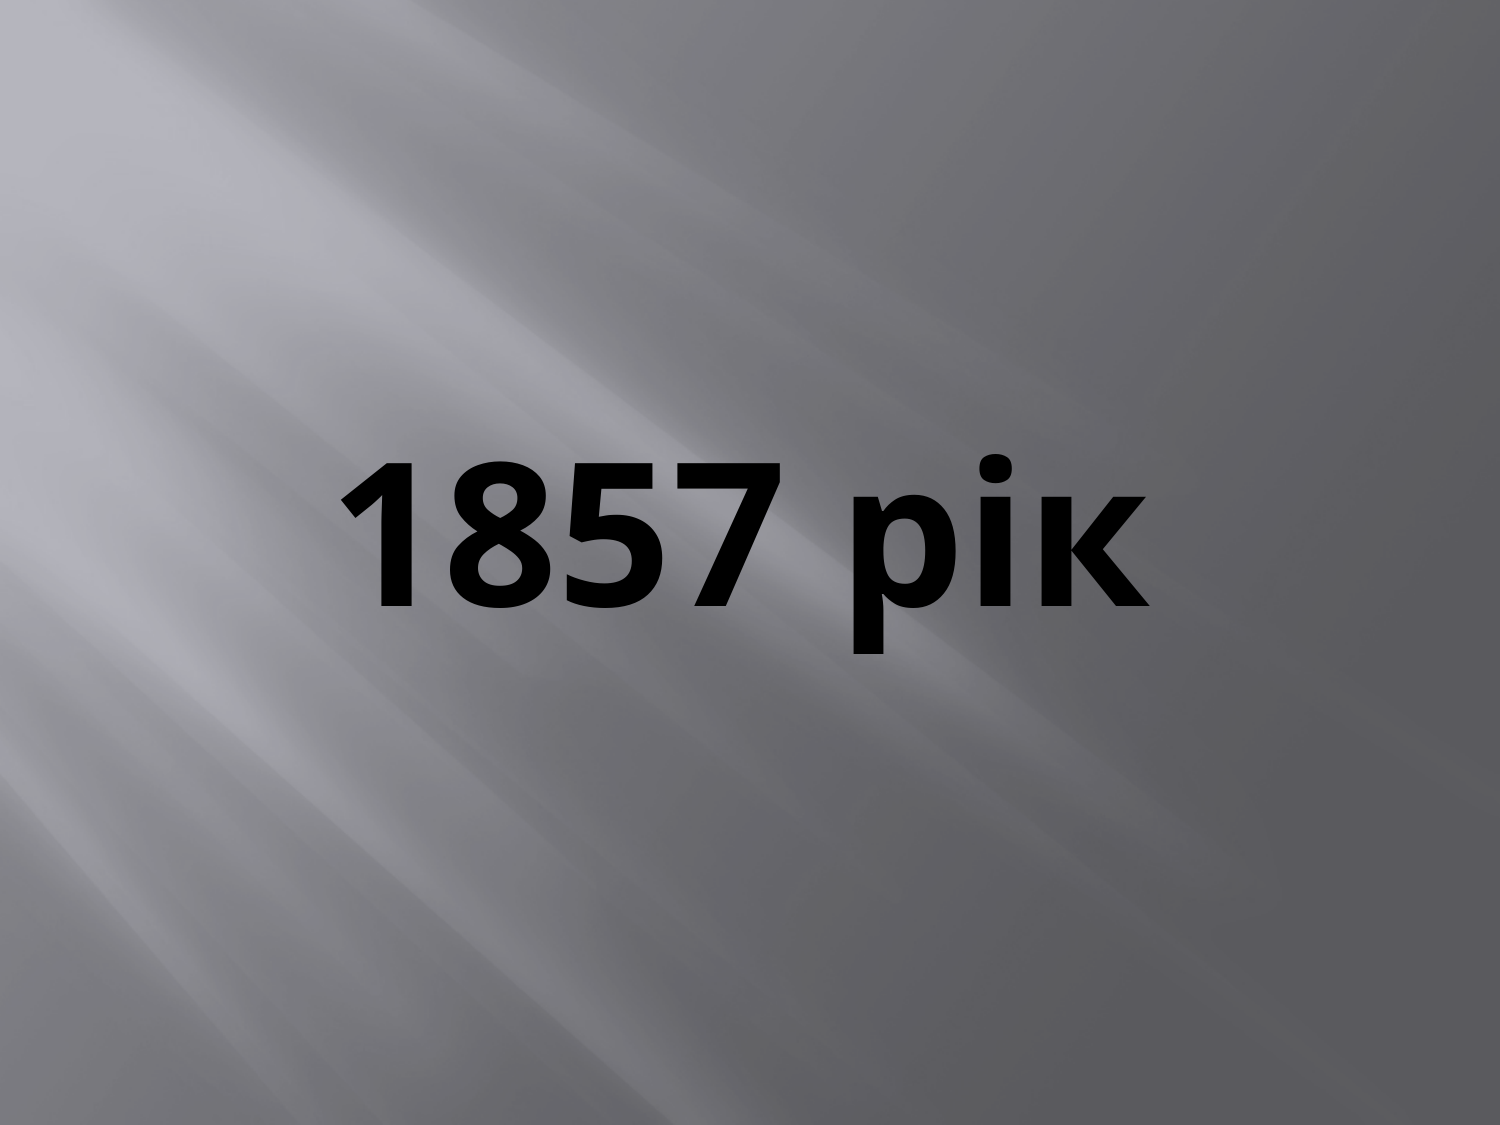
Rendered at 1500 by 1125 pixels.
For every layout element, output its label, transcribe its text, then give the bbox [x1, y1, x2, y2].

title 1857 рік [64, 432, 1415, 621]
